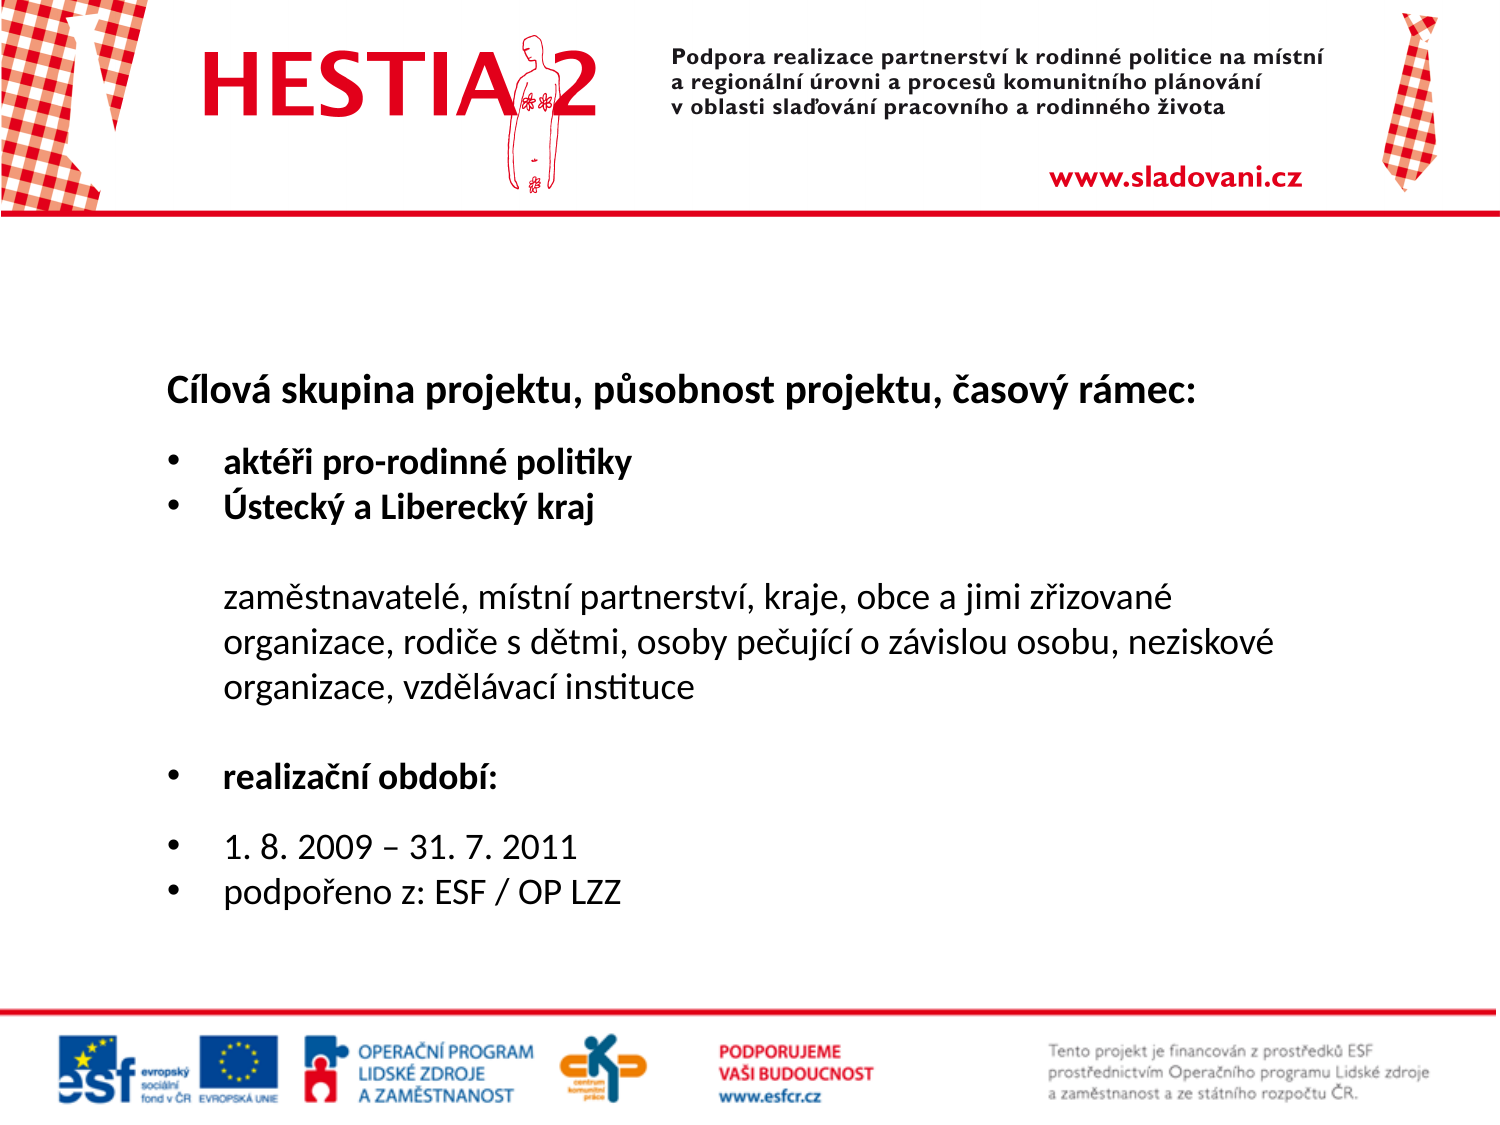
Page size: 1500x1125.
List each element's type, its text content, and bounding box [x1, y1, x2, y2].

text_box Cílová skupina projektu, působnost projektu, časový rámec: aktéři pro-rodinné politiky Ústecký a Liberecký kraj zaměstnavatelé, místní partnerství, kraje, obce a jimi zřizované organizace, rodiče s dětmi, osoby pečující o závislou osobu, neziskové organizace, vzdělávací instituce realizační období: 1. 8. 2009 – 31. 7. 2011 podpořeno z: ESF / OP LZZ [152, 269, 1348, 1003]
picture [0, 1004, 1496, 1125]
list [0, 0, 1500, 217]
